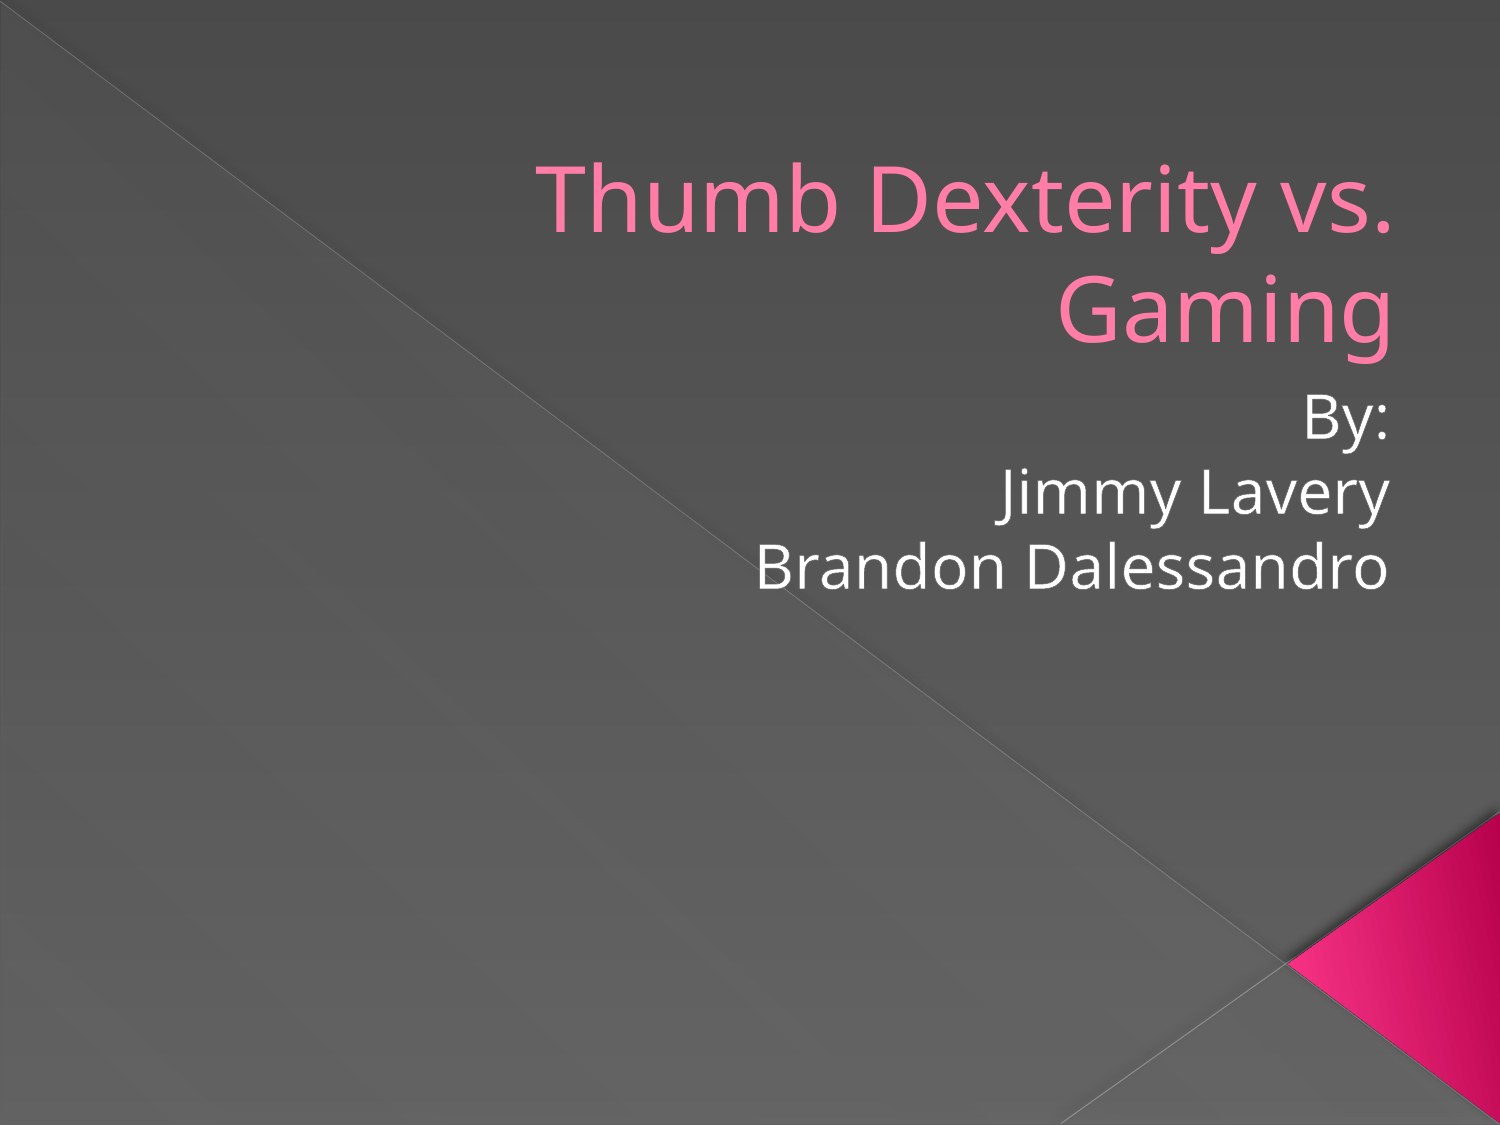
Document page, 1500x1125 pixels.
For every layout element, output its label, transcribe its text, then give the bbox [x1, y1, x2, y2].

subtitle By: Jimmy Lavery Brandon Dalessandro [88, 369, 1412, 657]
title Thumb Dexterity vs. Gaming [88, 127, 1412, 369]
